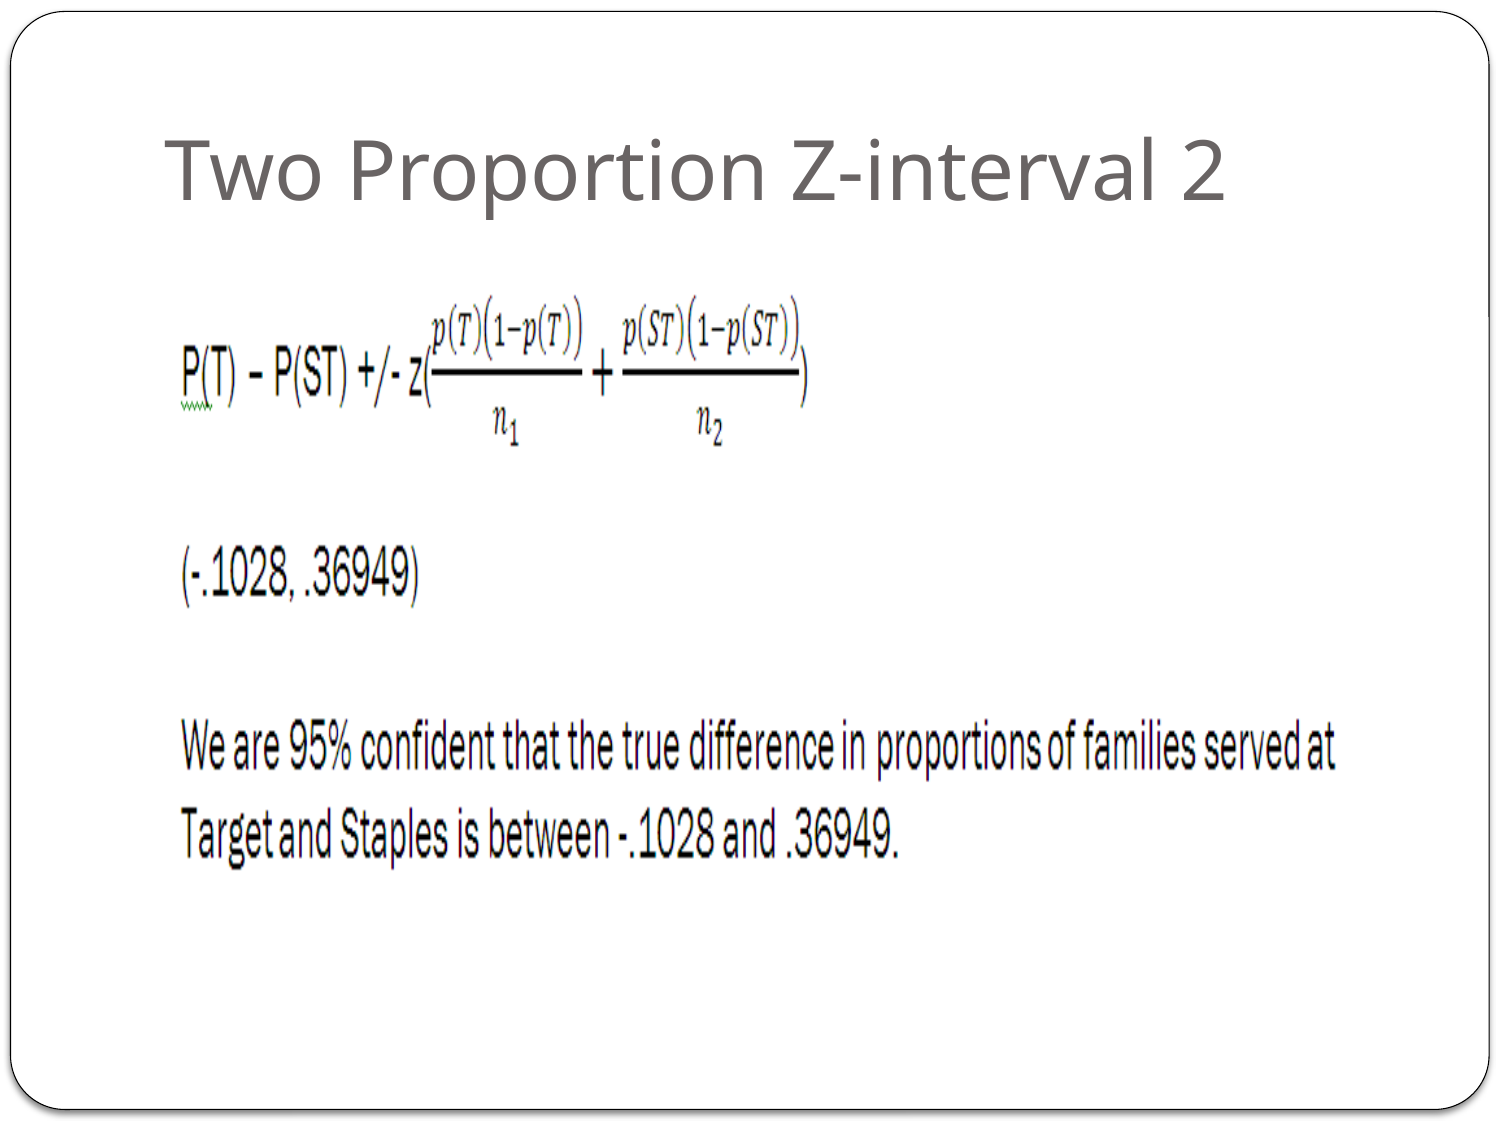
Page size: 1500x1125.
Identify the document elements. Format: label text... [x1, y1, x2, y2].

title Two Proportion Z-interval 2 [150, 45, 1425, 233]
picture [149, 262, 1376, 951]
